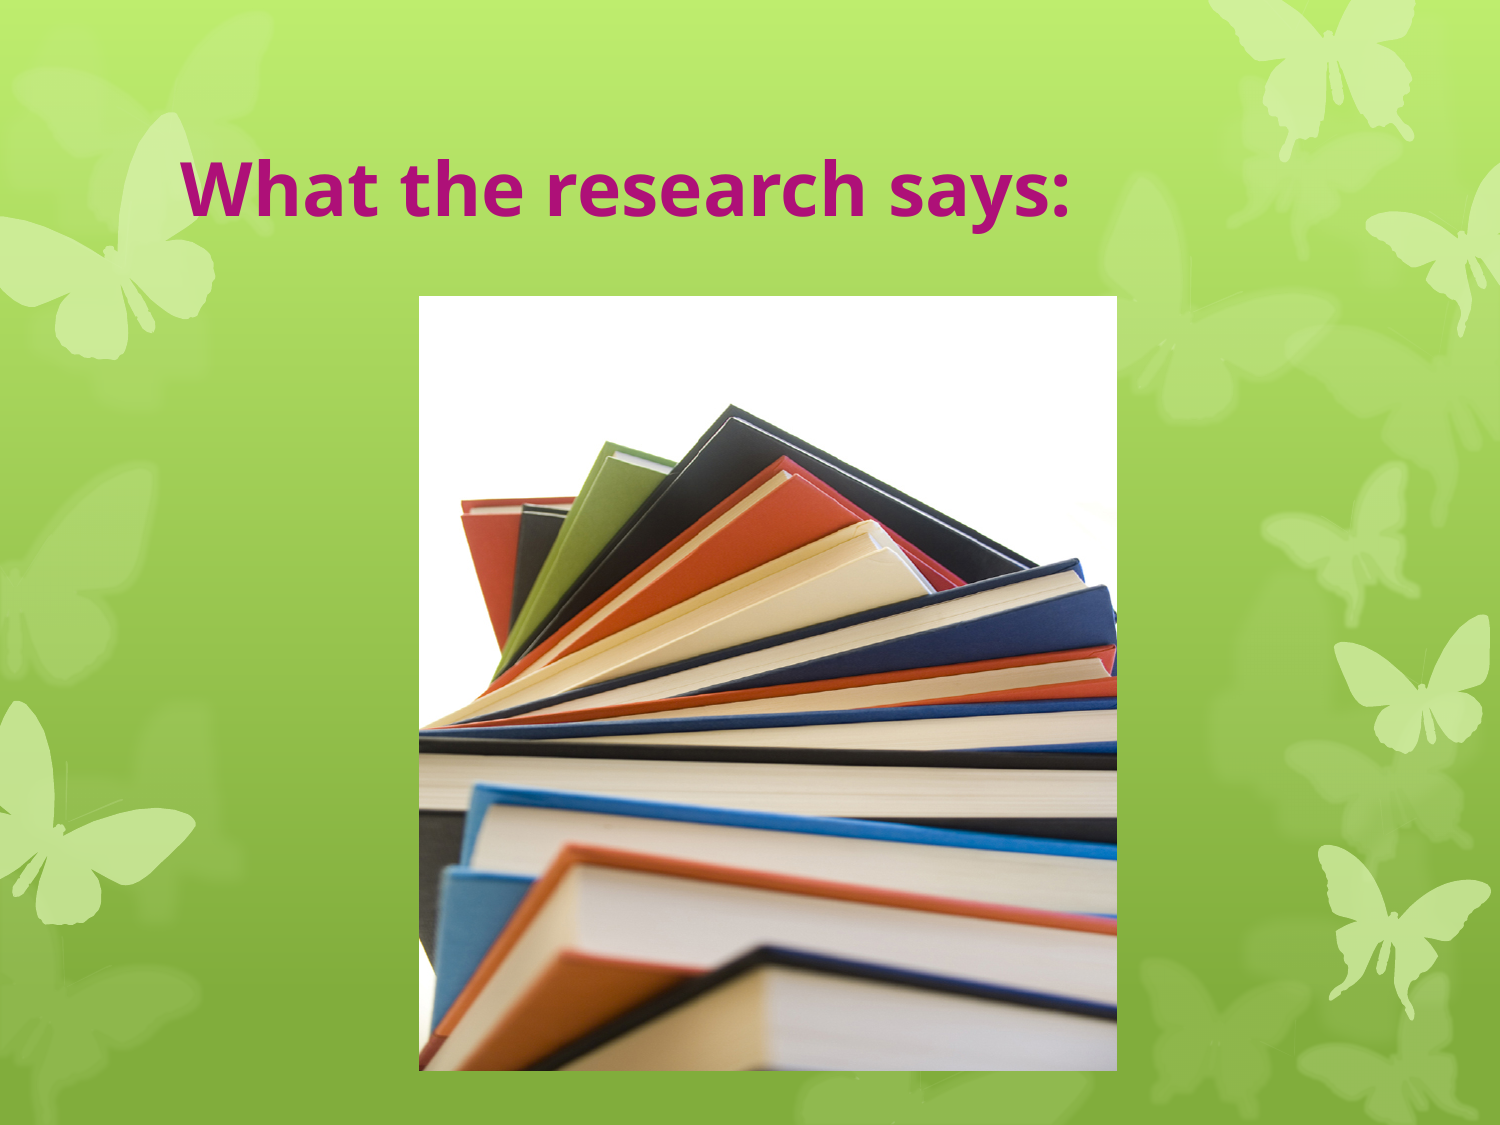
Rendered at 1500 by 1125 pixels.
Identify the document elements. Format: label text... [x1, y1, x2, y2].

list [418, 295, 1117, 1071]
title What the research says: [165, 110, 1335, 263]
